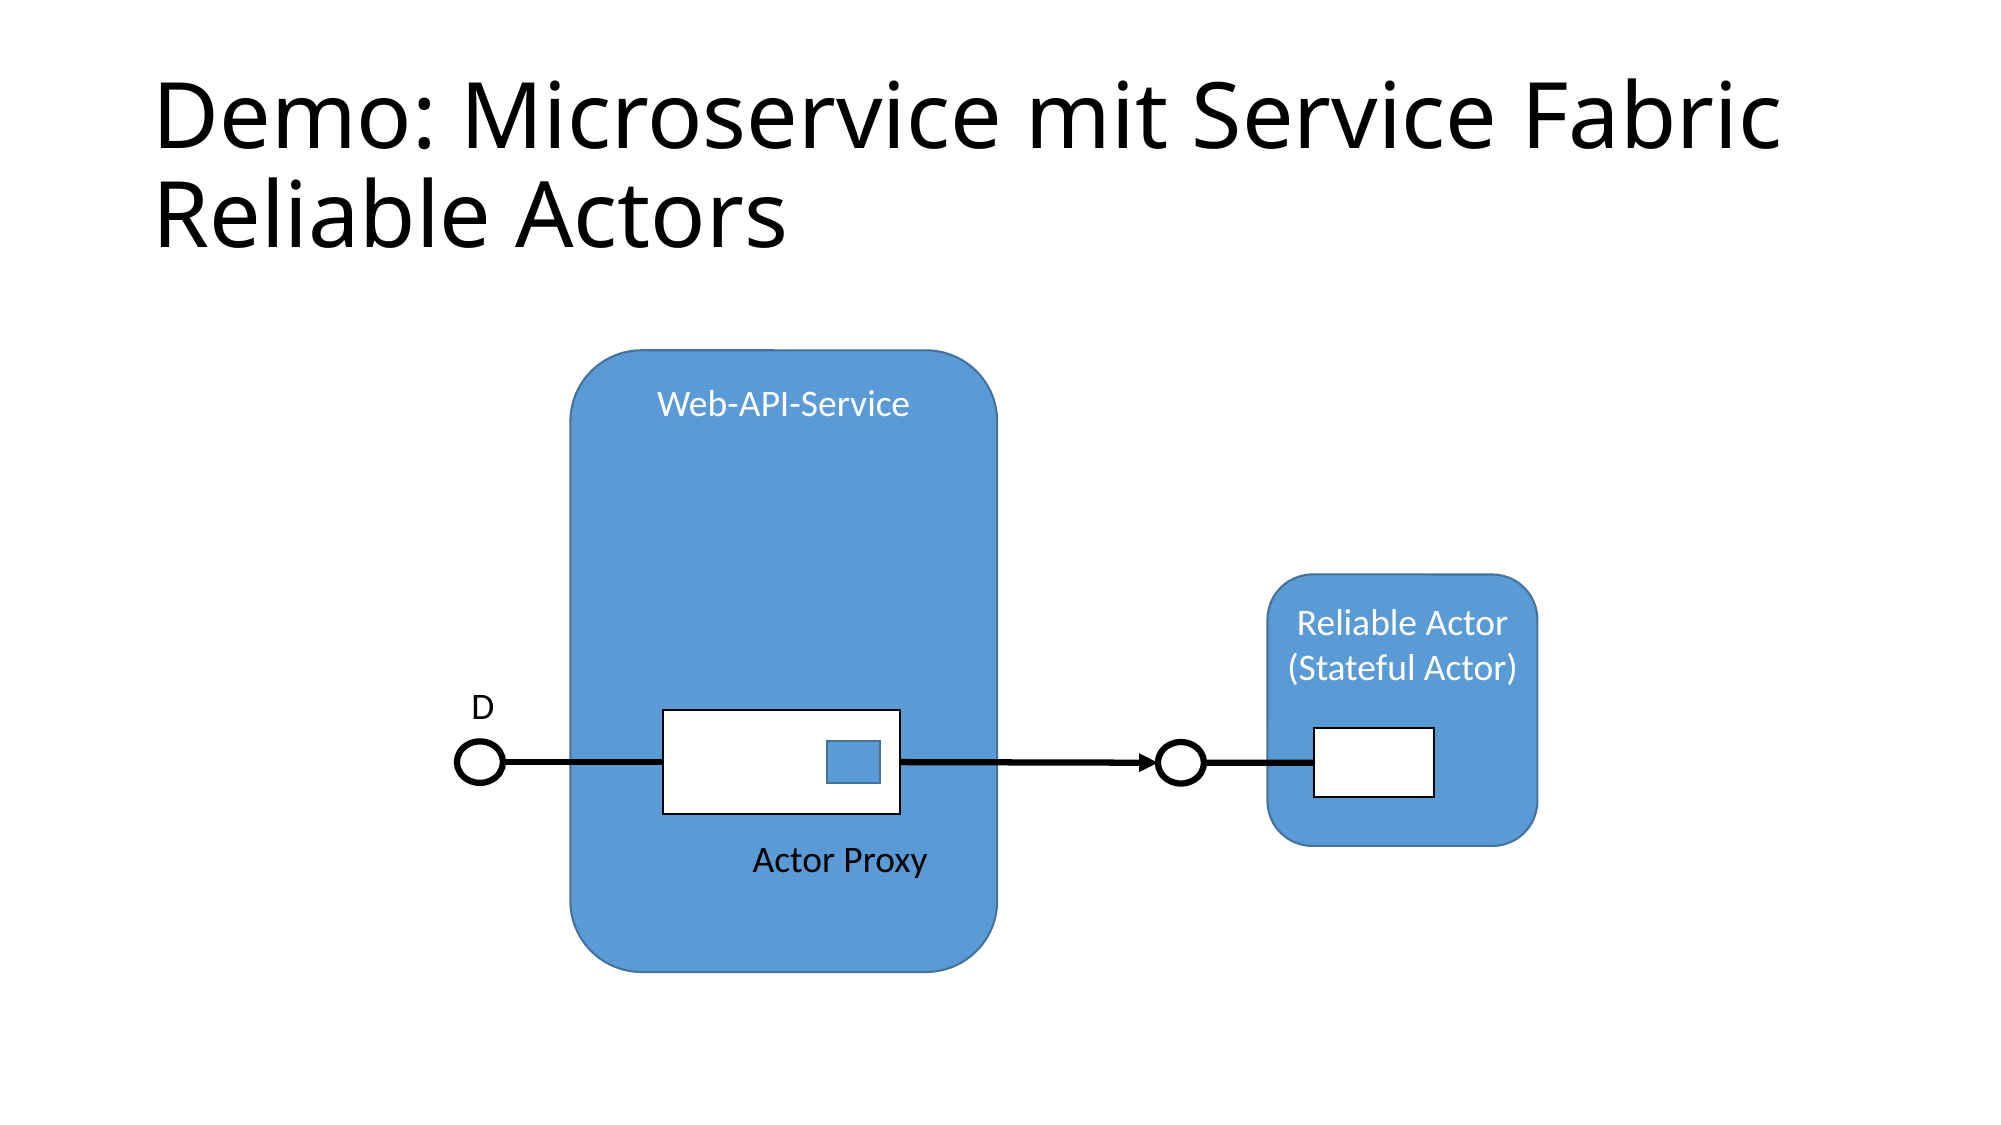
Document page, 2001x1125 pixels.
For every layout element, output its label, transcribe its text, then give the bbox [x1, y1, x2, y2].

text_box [455, 350, 998, 972]
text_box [1157, 574, 1538, 846]
title Demo: Microservice mit Service Fabric Reliable Actors [137, 59, 1863, 278]
